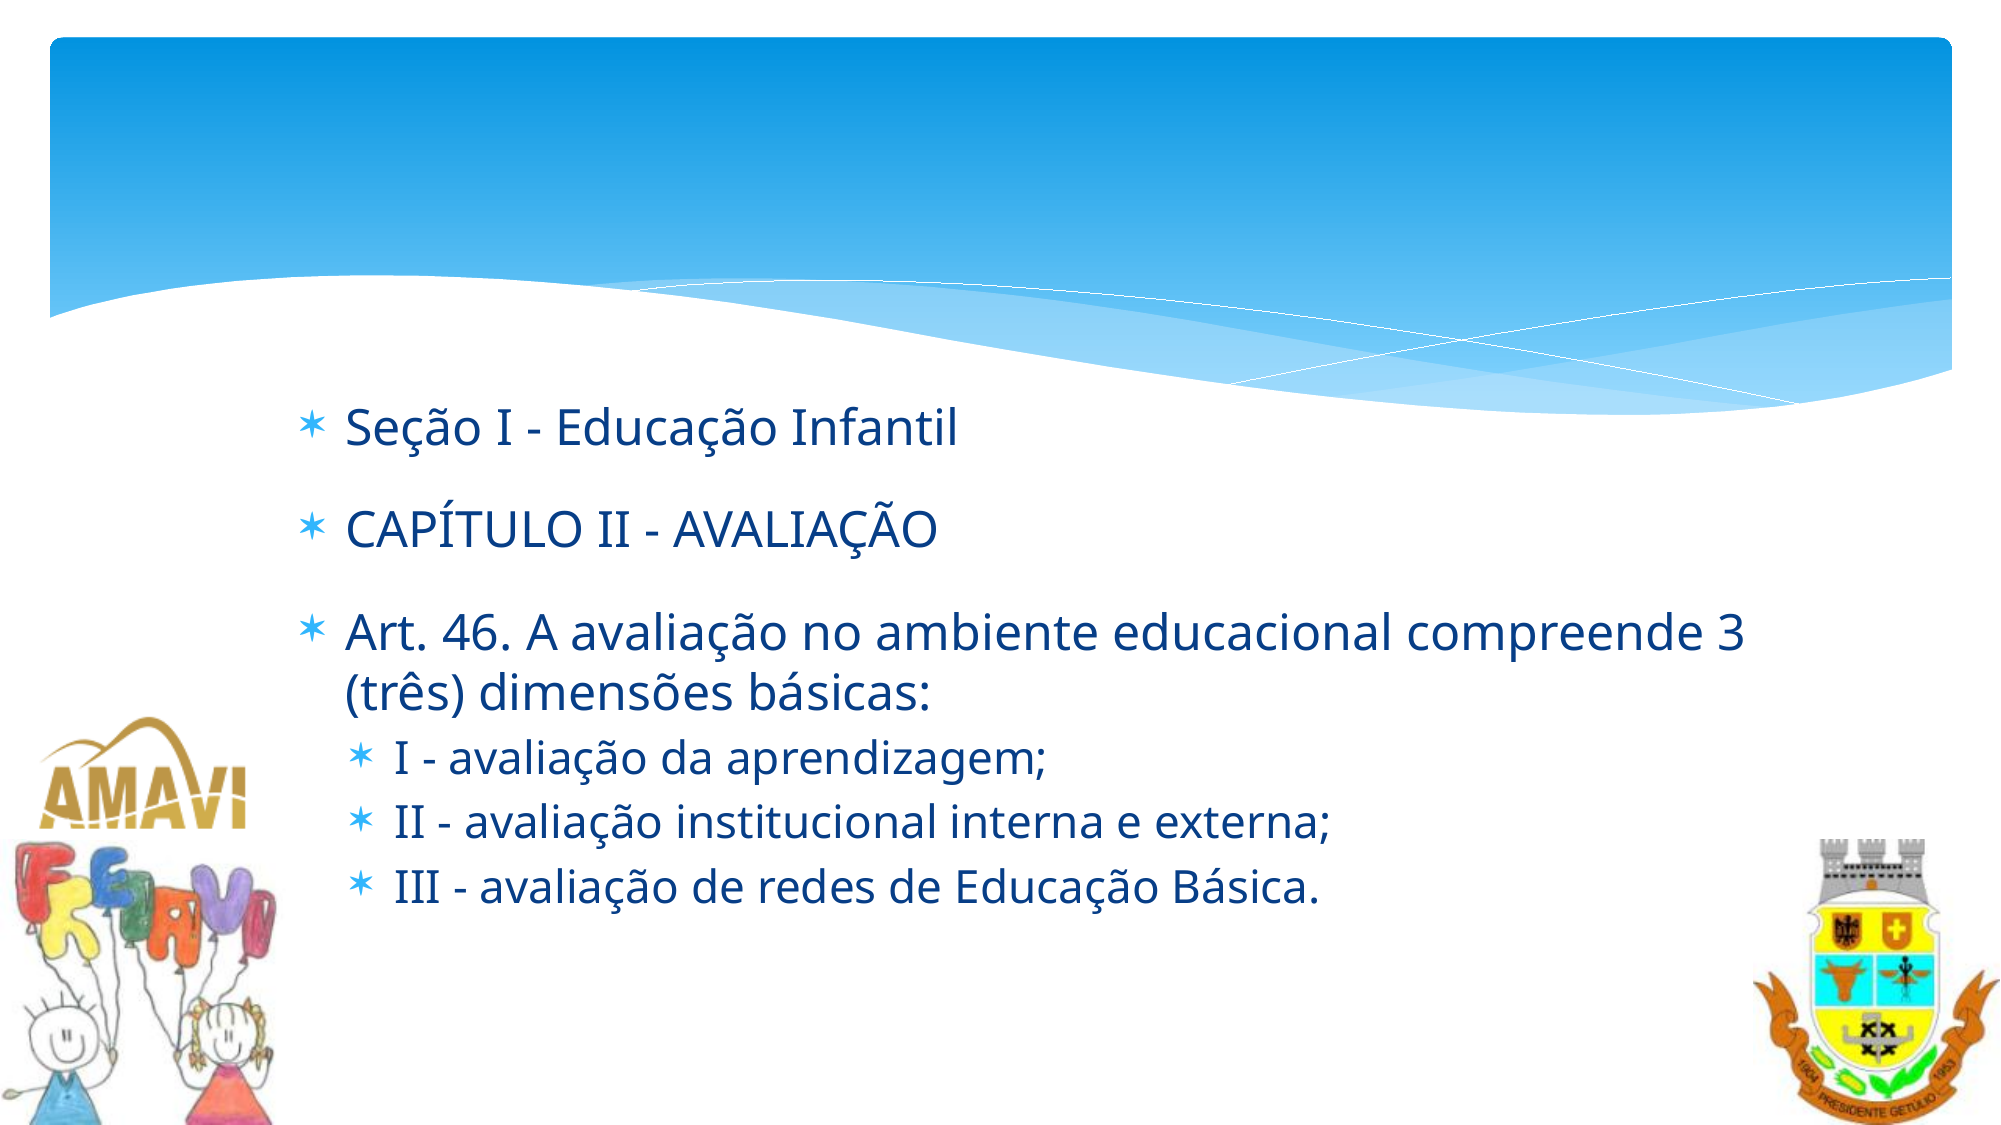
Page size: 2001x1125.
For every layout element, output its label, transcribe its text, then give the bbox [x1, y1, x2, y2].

picture [1752, 839, 2000, 1125]
list Seção I - Educação Infantil CAPÍTULO II - AVALIAÇÃO Art. 46. A avaliação no ambiente educacional compreende 3 (três) dimensões básicas: I - avaliação da aprendizagem; II - avaliação institucional interna e externa; III - avaliação de redes de Educação Básica. [285, 388, 1812, 1005]
picture [0, 700, 286, 1125]
